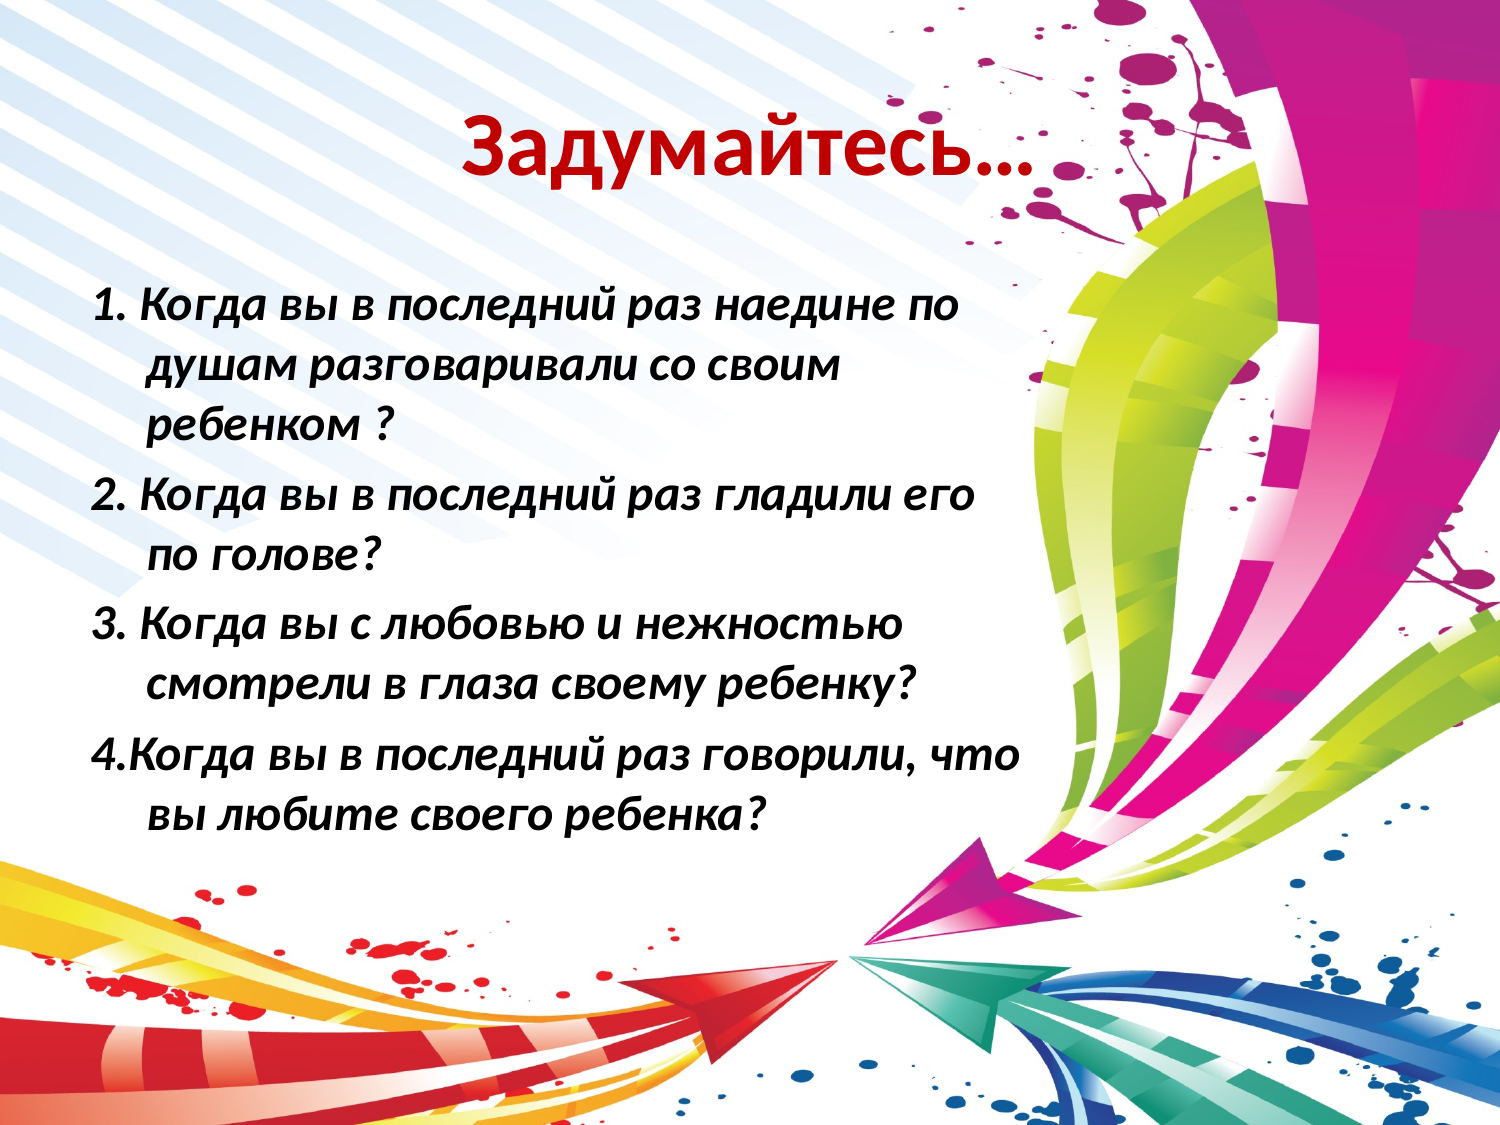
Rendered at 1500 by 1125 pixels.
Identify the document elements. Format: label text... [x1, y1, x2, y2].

title Задумайтесь… [75, 45, 1425, 233]
list 1. Когда вы в последний раз наедине по душам разговаривали со своим ребенком ? 2. Когда вы в последний раз гладили его по голове? 3. Когда вы с любовью и нежностью смотрели в глаза своему ребенку? 4.Когда вы в последний раз говорили, что вы любите своего ребенка? [75, 262, 1046, 1005]
picture [0, 0, 1500, 1125]
